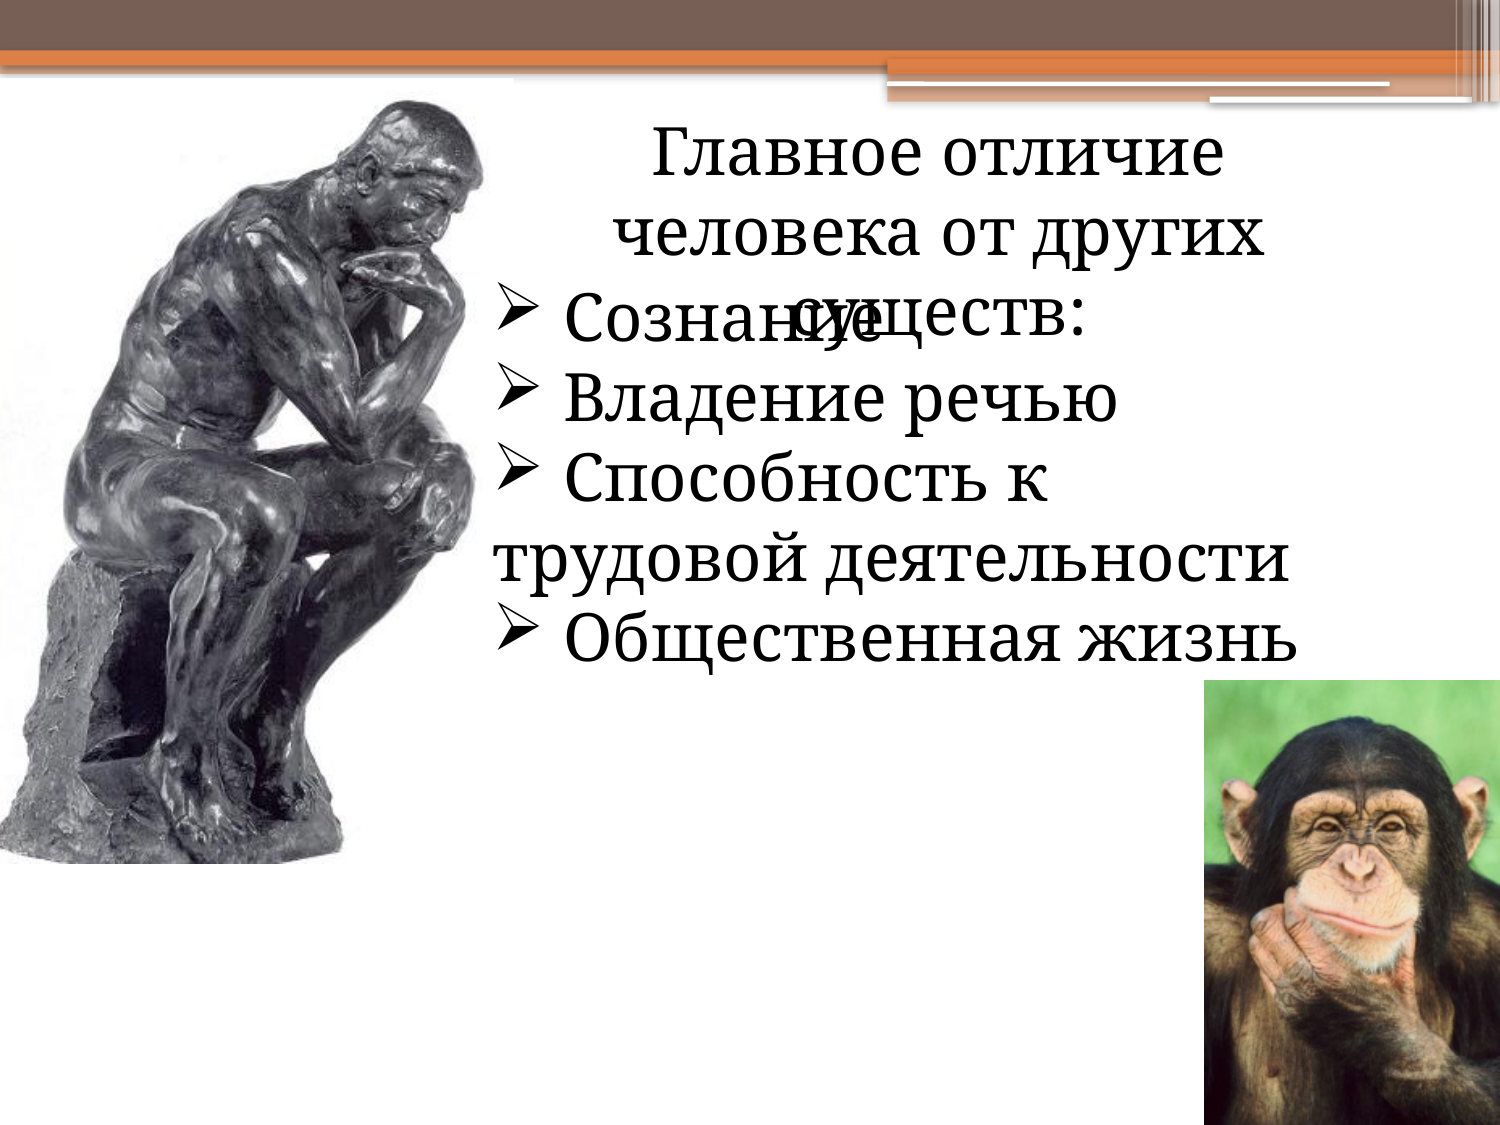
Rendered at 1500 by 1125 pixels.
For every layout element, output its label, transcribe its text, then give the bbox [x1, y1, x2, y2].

picture [1203, 680, 1500, 1125]
text_box Сознание Владение речью Способность к трудовой деятельности Общественная жизнь [519, 267, 1376, 682]
text_box Главное отличие человека от других существ: [519, 101, 1400, 357]
picture [0, 77, 514, 864]
